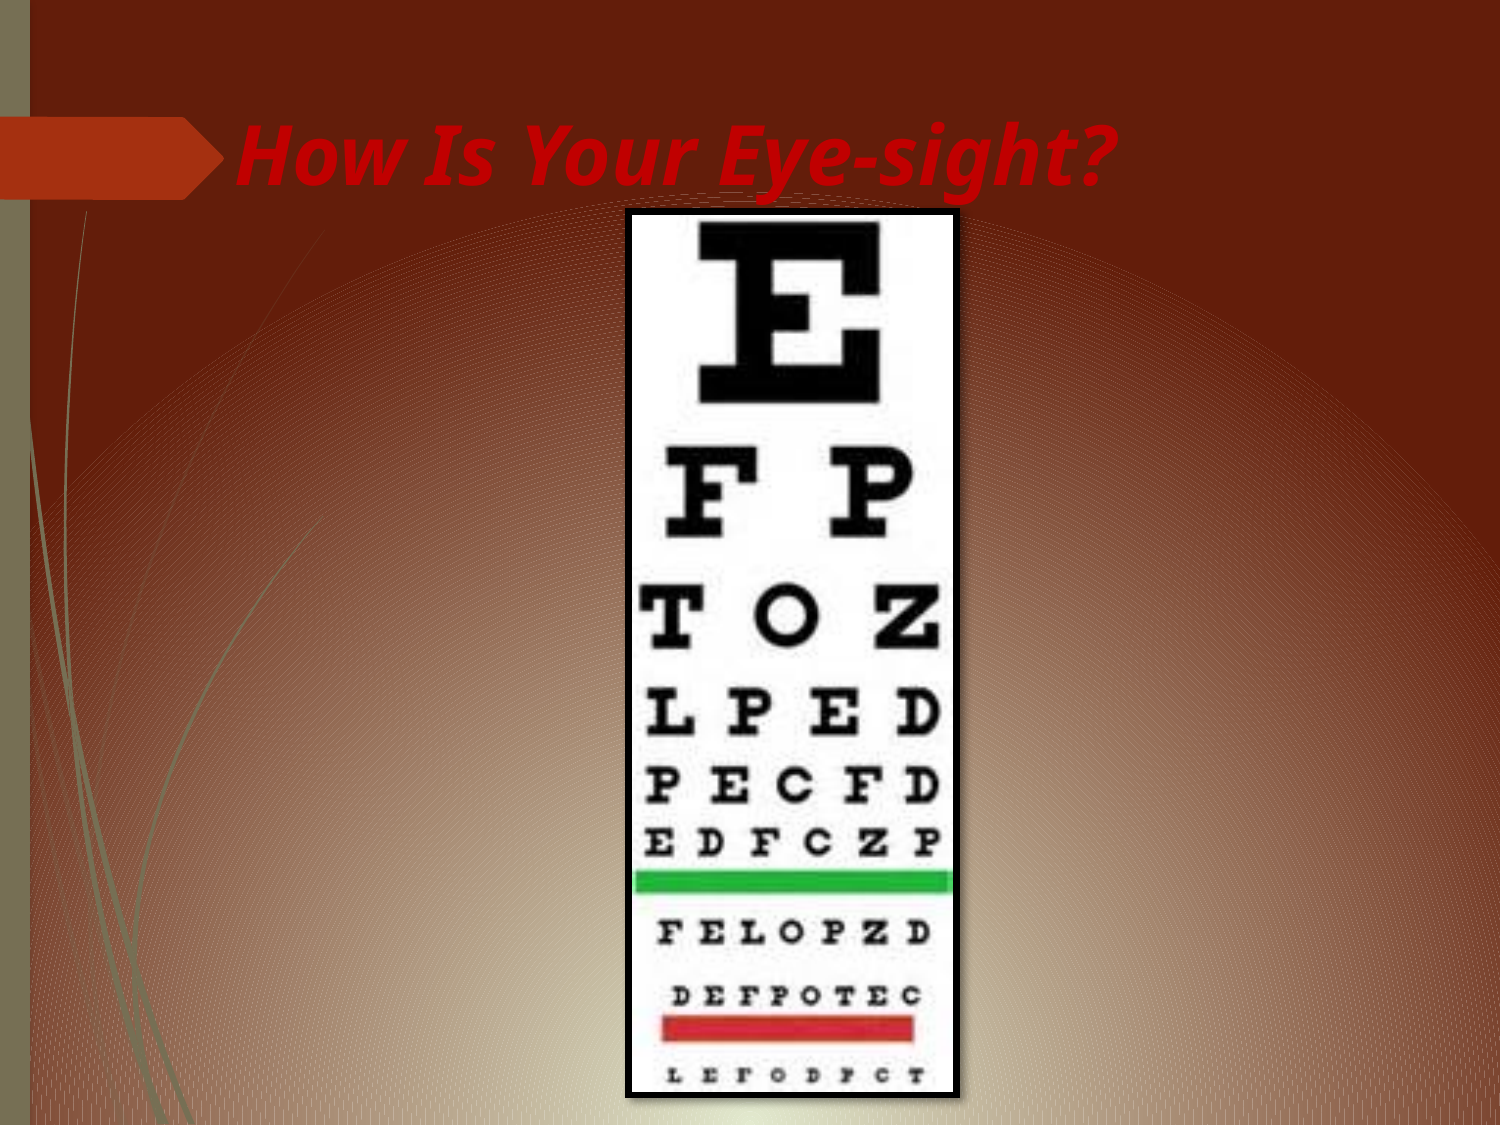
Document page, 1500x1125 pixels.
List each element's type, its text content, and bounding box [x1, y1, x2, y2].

title How Is Your Eye-sight? [219, 94, 1378, 305]
picture [631, 214, 954, 1093]
